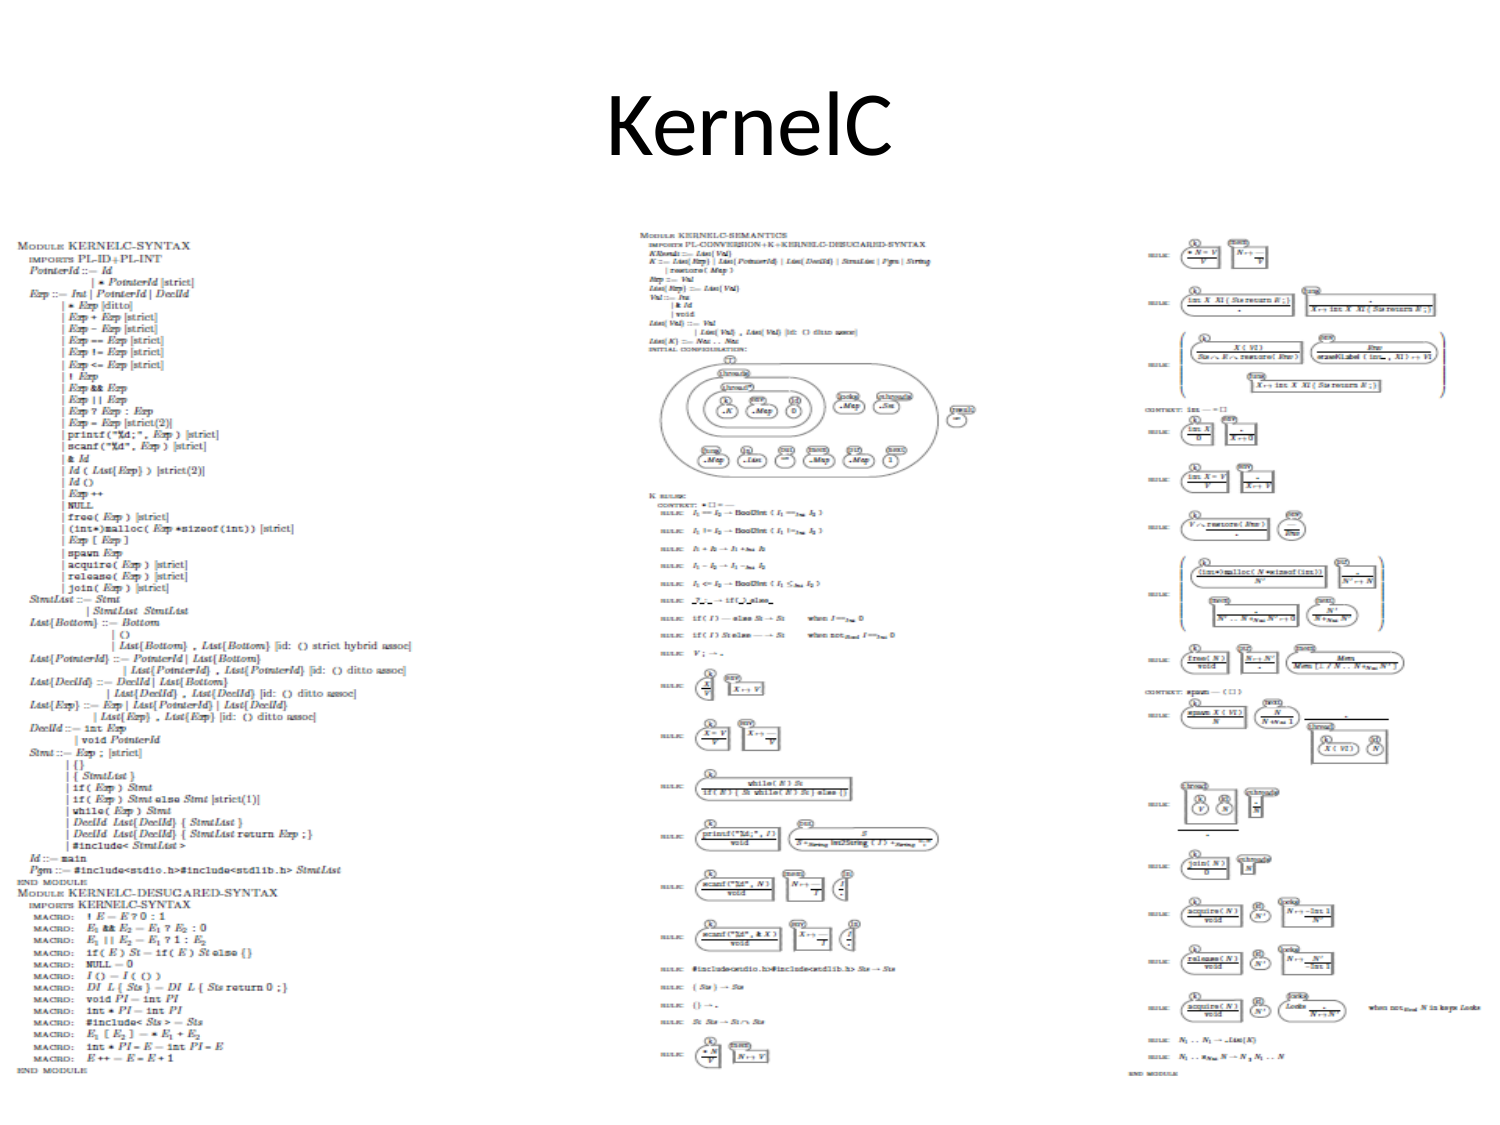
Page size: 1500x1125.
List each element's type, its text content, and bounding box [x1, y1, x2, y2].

title KernelC [75, 24, 1425, 213]
picture [0, 224, 1500, 1085]
